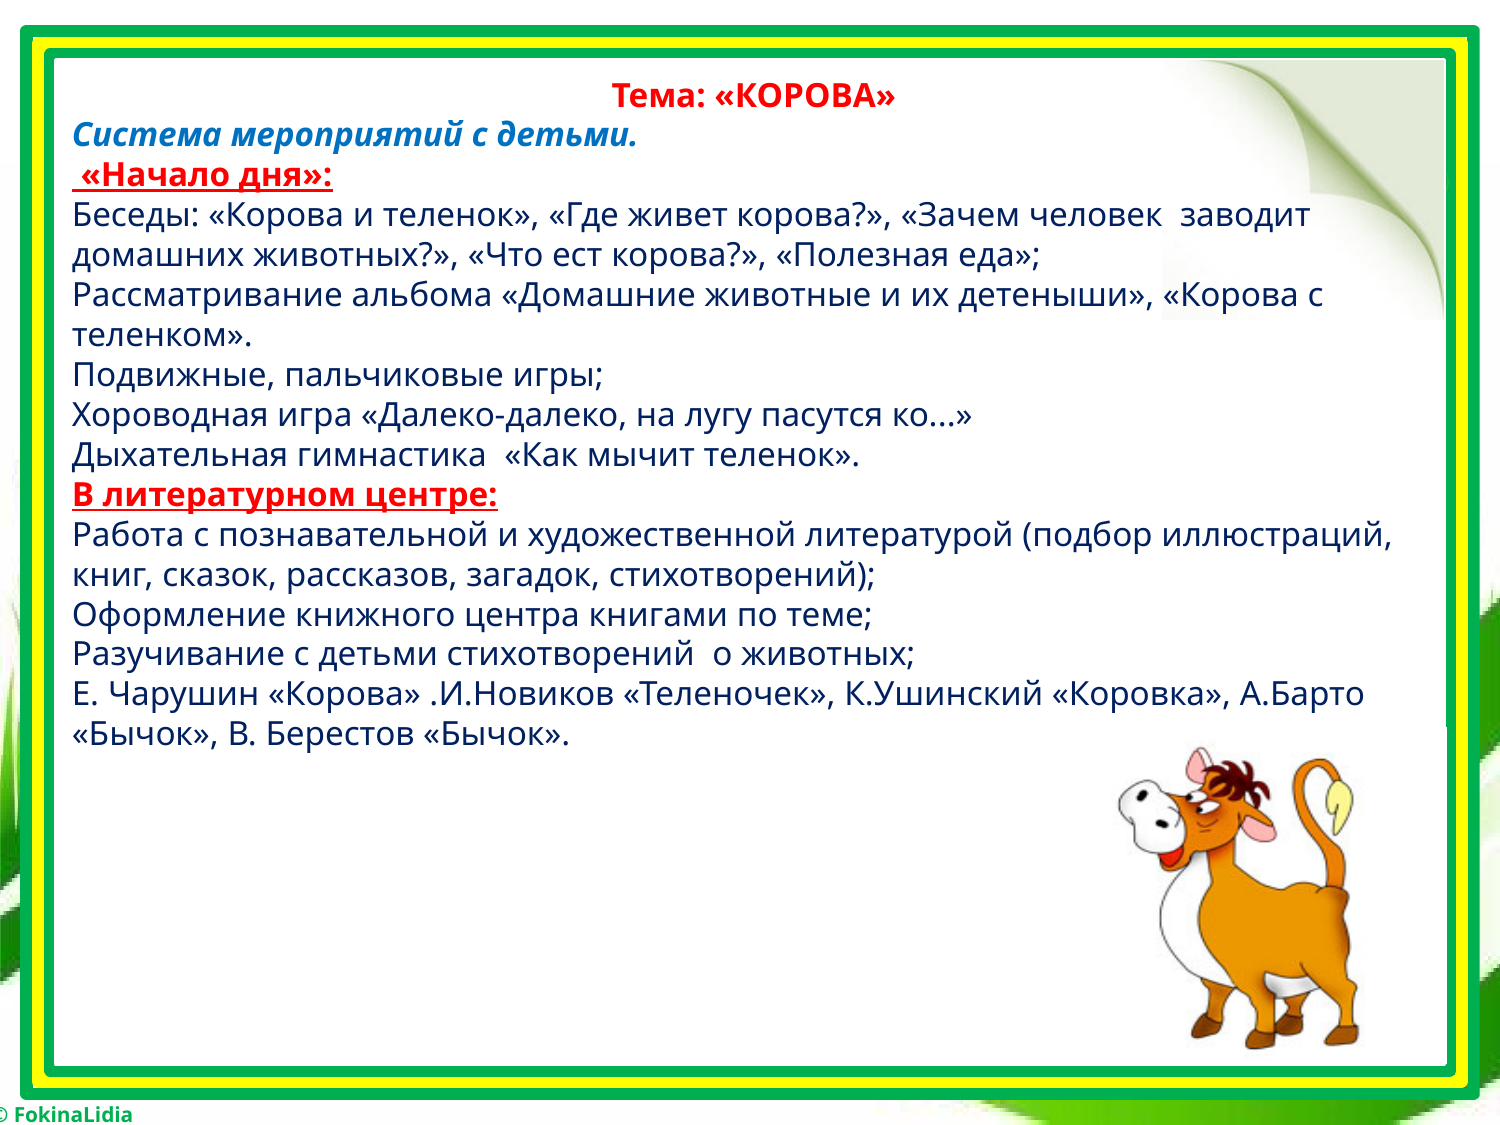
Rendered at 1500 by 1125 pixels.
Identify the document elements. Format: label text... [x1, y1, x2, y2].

picture [0, 1108, 6, 1121]
text_box Тема: «КОРОВА» Система мероприятий с детьми. «Начало дня»: Беседы: «Корова и теленок», «Где живет корова?», «Зачем человек заводит домашних животных?», «Что ест корова?», «Полезная еда»; Рассматривание альбома «Домашние животные и их детеныши», «Корова с теленком». Подвижные, пальчиковые игры; Хороводная игра «Далеко-далеко, на лугу пасутся ко...» Дыхательная гимнастика «Как мычит теленок». В литературном центре: Работа с познавательной и художественной литературой (подбор иллюстраций, книг, сказок, рассказов, загадок, стихотворений); Оформление книжного центра книгами по теме; Разучивание с детьми стихотворений о животных; Е. Чарушин «Корова» .И.Новиков «Теленочек», К.Ушинский «Коровка», А.Барто «Бычок», В. Берестов «Бычок». [57, 66, 1451, 760]
picture [0, 0, 1500, 1125]
